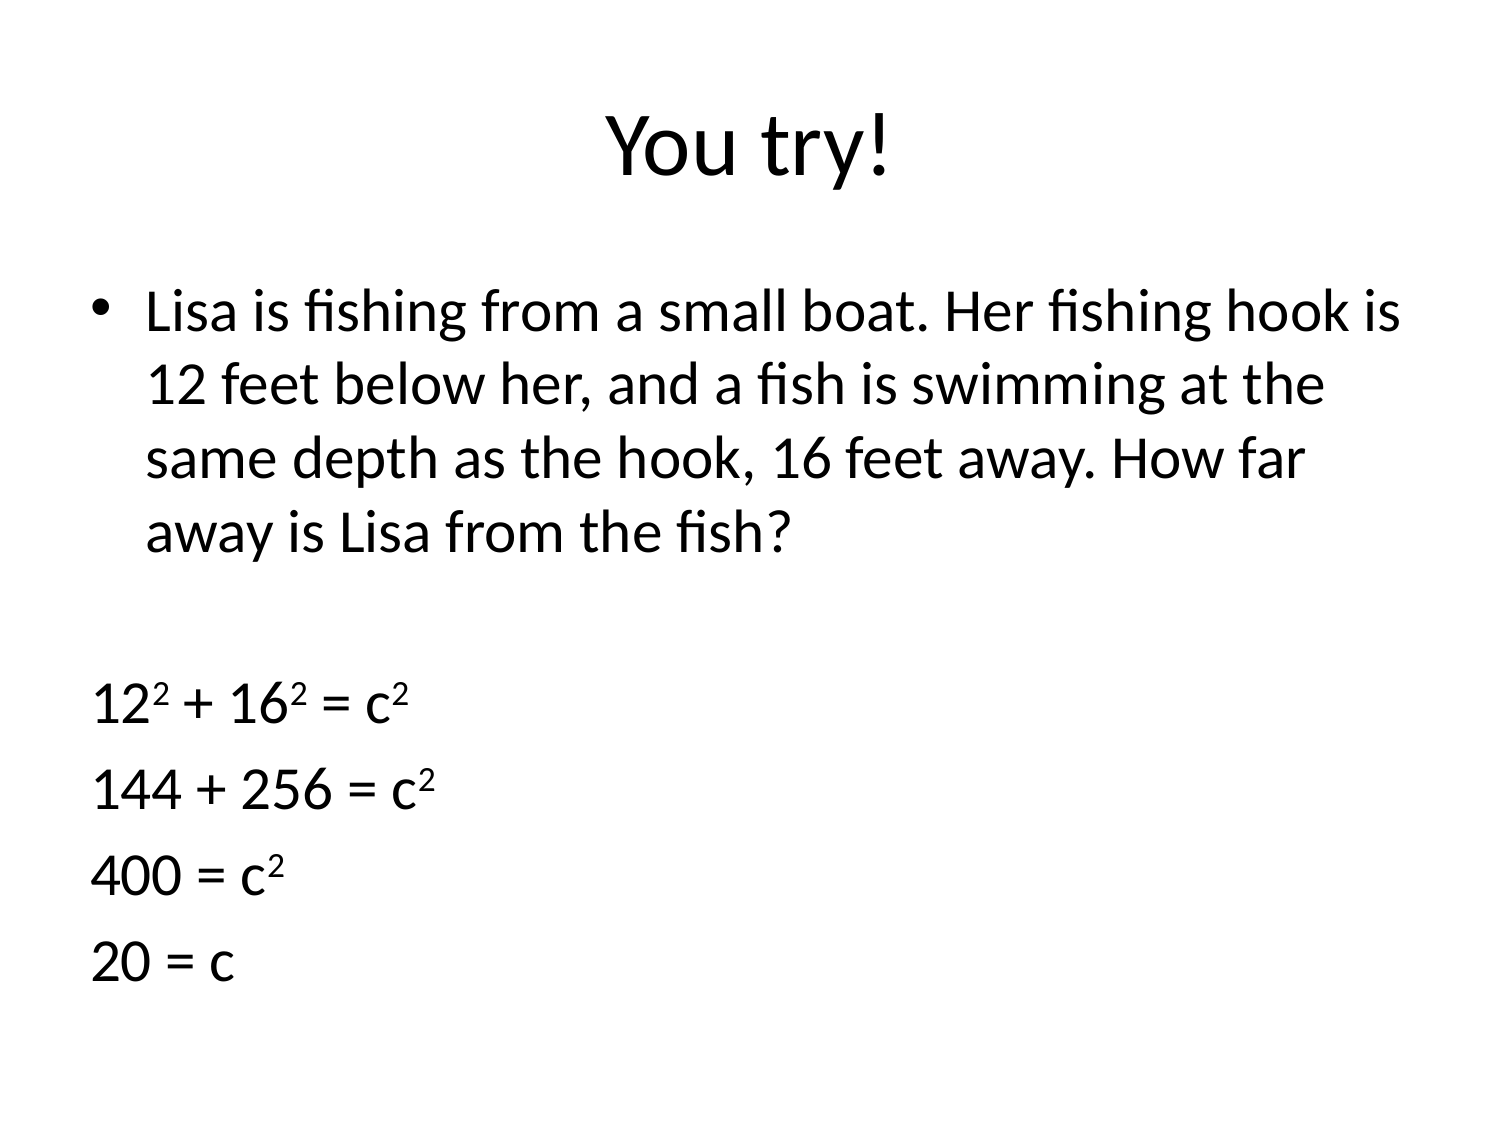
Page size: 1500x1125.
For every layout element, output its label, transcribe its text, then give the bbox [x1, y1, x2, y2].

title You try! [75, 45, 1425, 233]
list Lisa is fishing from a small boat. Her fishing hook is 12 feet below her, and a fish is swimming at the same depth as the hook, 16 feet away. How far away is Lisa from the fish? 122 + 162 = c2 144 + 256 = c2 400 = c2 20 = c [75, 262, 1425, 1005]
